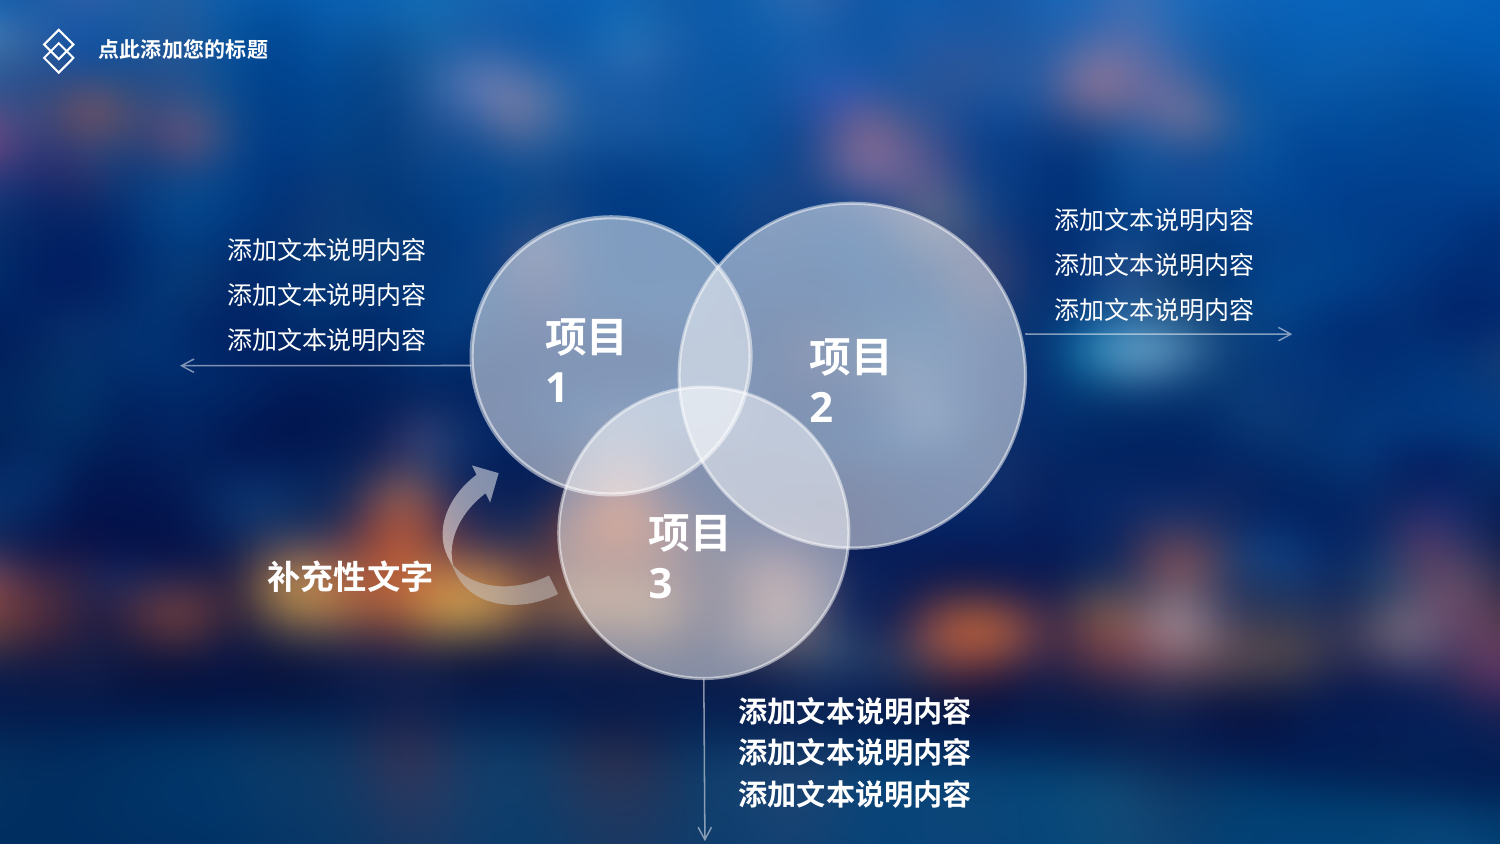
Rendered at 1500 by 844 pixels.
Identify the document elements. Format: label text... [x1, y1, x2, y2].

text_box [697, 678, 713, 842]
text_box 项目3 [633, 499, 779, 615]
text_box 项目1 [530, 303, 675, 418]
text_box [44, 29, 74, 73]
text_box [442, 465, 499, 549]
text_box [679, 203, 1026, 549]
text_box [1025, 332, 1293, 342]
text_box 补充性文字 [239, 549, 462, 604]
text_box 添加文本说明内容 添加文本说明内容 添加文本说明内容 [723, 678, 1020, 820]
text_box 添加文本说明内容添加文本说明内容 添加文本说明内容 [1039, 182, 1293, 332]
text_box 添加文本说明内容添加文本说明内容 添加文本说明内容 [212, 212, 466, 362]
text_box [180, 358, 472, 373]
text_box [558, 387, 849, 679]
text_box 点此添加您的标题 [83, 28, 347, 69]
picture [0, 0, 1500, 844]
text_box 项目2 [794, 323, 939, 438]
text_box [471, 217, 718, 487]
